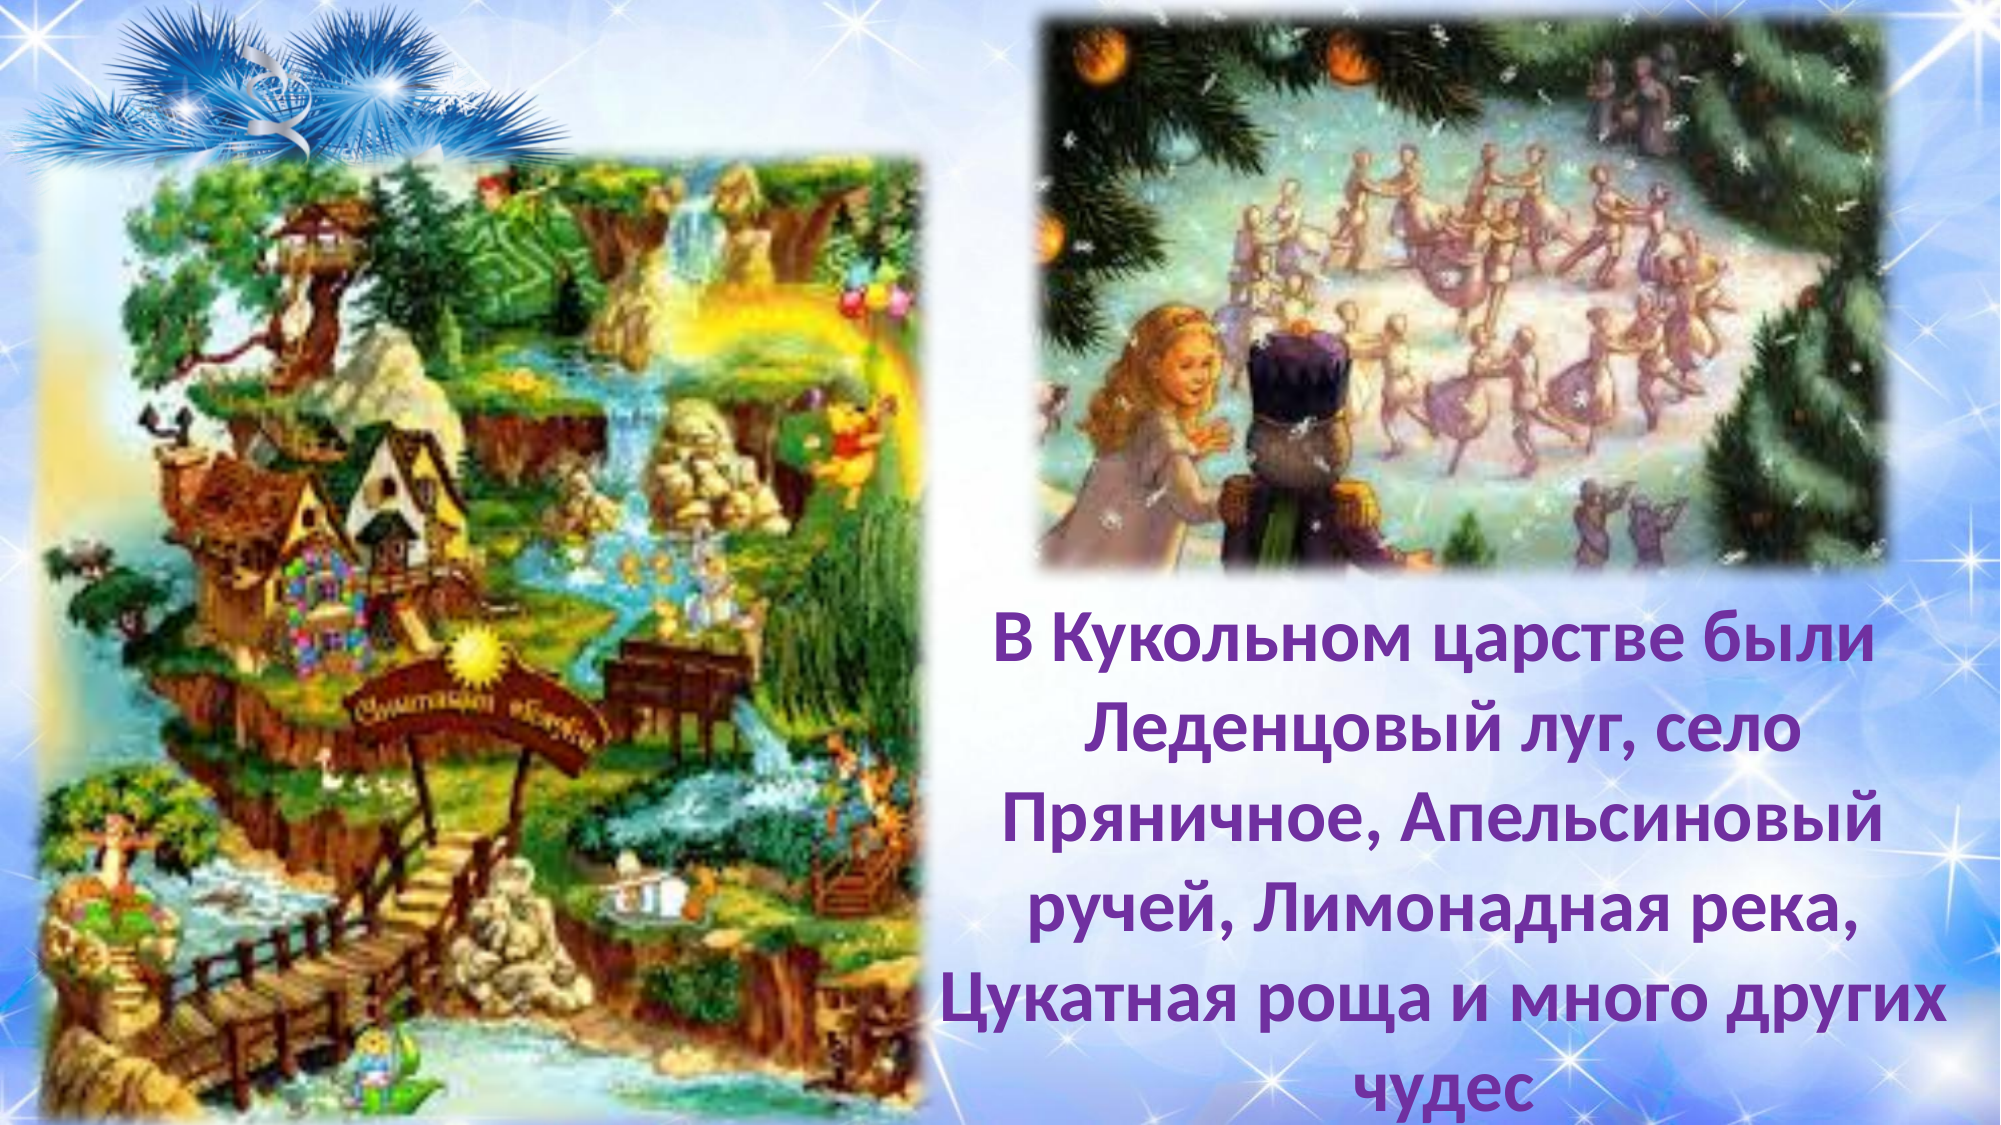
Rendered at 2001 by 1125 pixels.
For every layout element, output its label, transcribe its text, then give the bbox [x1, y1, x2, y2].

text_box В Кукольном царстве были Леденцовый луг, село Пряничное, Апельсиновый ручей, Лимонадная река, Цукатная роща и много других чудес [941, 578, 1971, 1125]
picture [0, 0, 2000, 1125]
